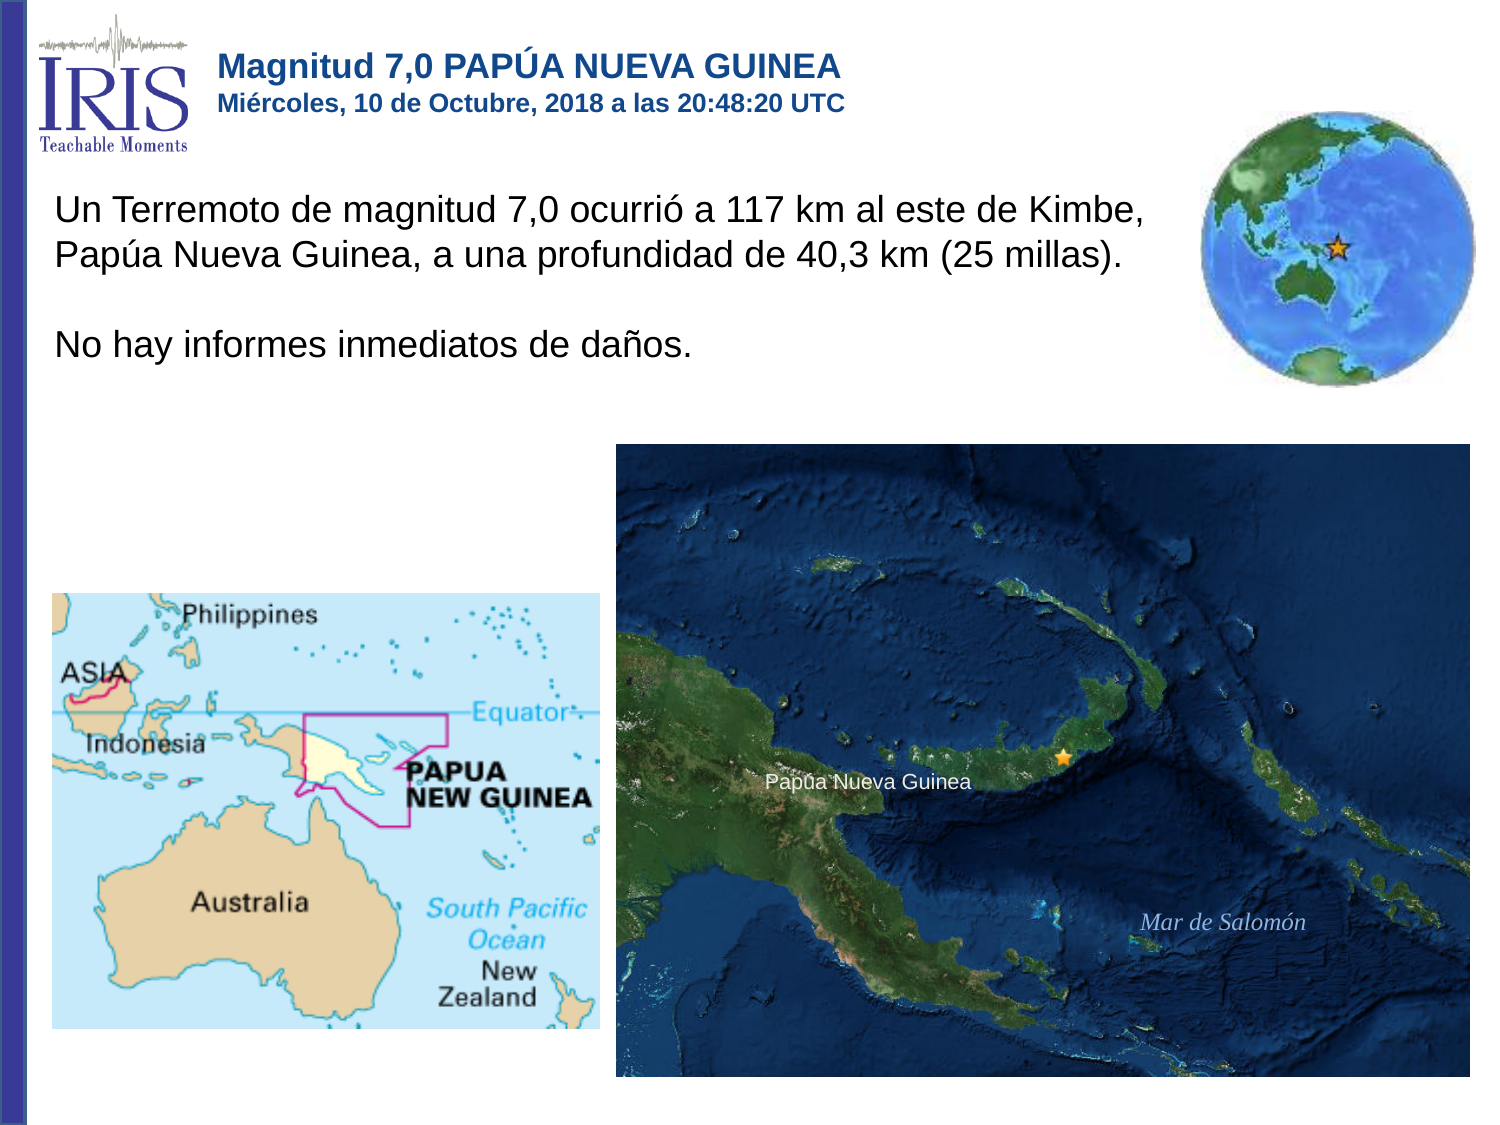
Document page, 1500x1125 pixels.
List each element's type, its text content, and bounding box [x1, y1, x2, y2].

picture [616, 443, 1470, 1078]
text_box [0, 0, 27, 1125]
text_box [749, 760, 1338, 944]
text_box Un Terremoto de magnitud 7,0 ocurrió a 117 km al este de Kimbe, Papúa Nueva Guinea, a una profundidad de 40,3 km (25 millas). No hay informes inmediatos de daños. [39, 177, 1194, 373]
picture [51, 593, 601, 1030]
text_box Magnitud 7,0 PAPÚA NUEVA GUINEA Miércoles, 10 de Octubre, 2018 a las 20:48:20 UTC [202, 0, 1499, 125]
picture [1199, 111, 1476, 388]
picture [39, 12, 188, 165]
